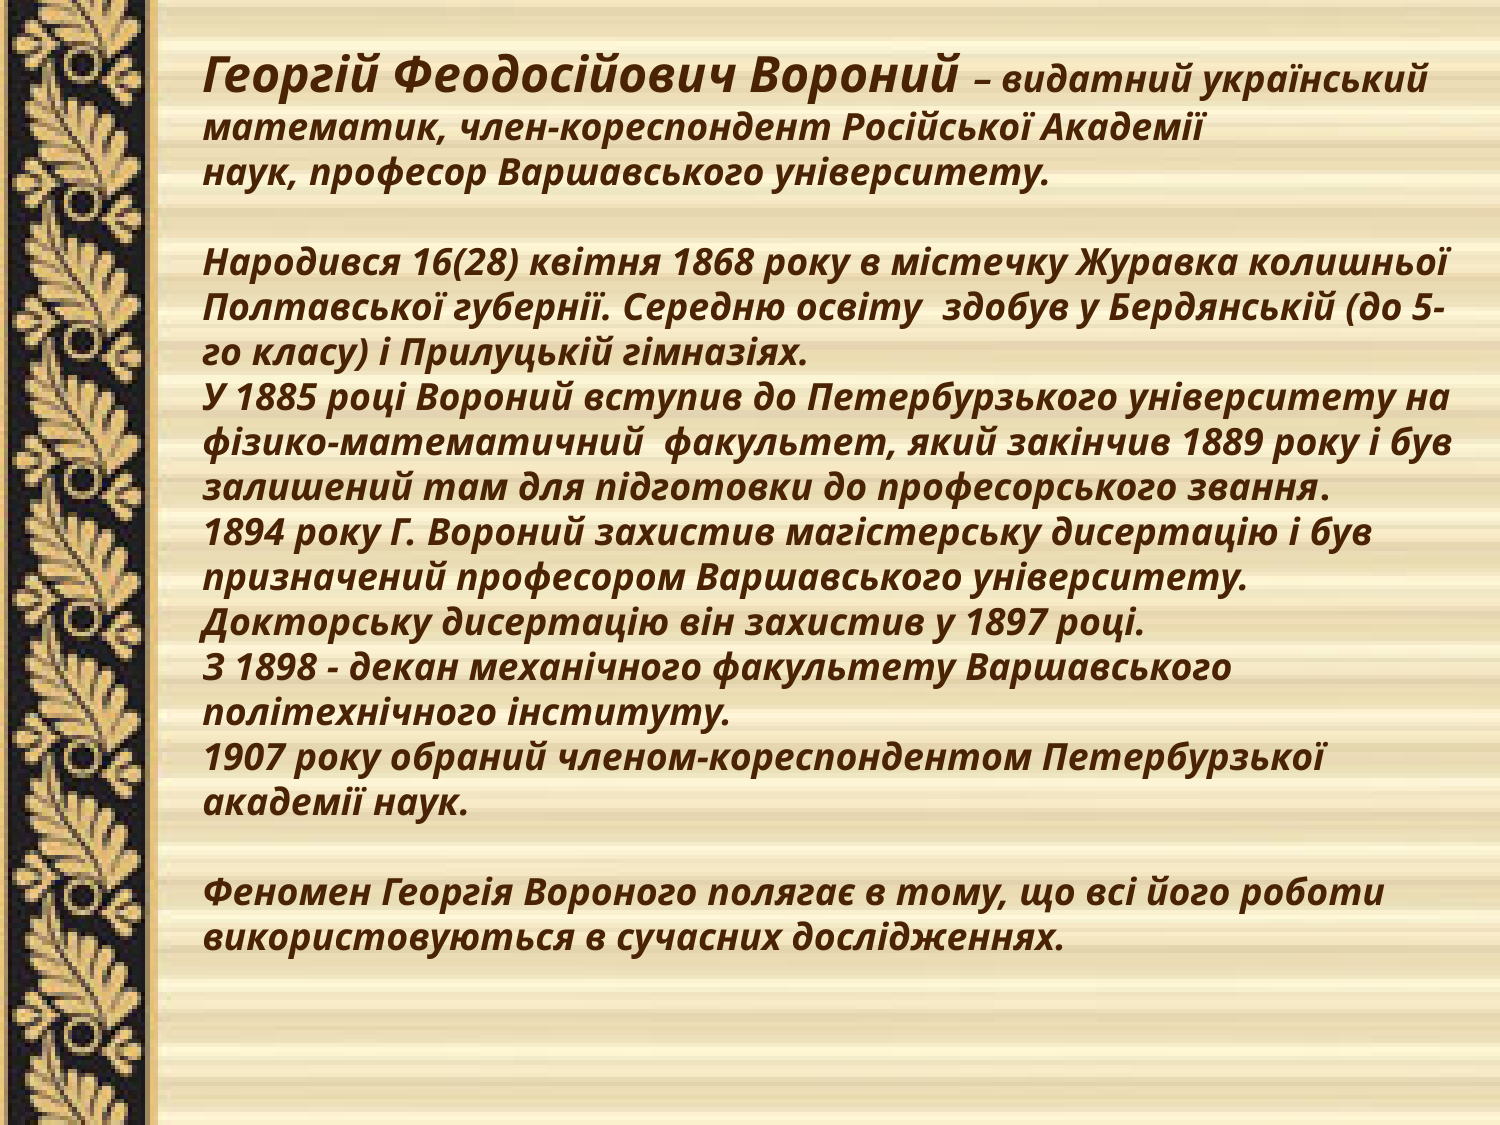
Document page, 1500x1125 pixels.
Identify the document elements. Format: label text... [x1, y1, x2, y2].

picture [0, 0, 1500, 1125]
text_box Георгій Феодосійович Вороний – видатний український математик, член-кореспондент Російської Академії наук, професор Варшавського університету. Народився 16(28) квітня 1868 року в містечку Журавка колишньої Полтавської губернії. Середню освіту здобув у Бердянській (до 5-го класу) і Прилуцькій гімназіях. У 1885 році Вороний вступив до Петербурзького університету на фізико-математичний факультет, який закінчив 1889 року і був залишений там для підготовки до професорського звання. 1894 року Г. Вороний захистив магістерську дисертацію і був призначений професором Варшавського університету. Докторську дисертацію він захистив у 1897 році. З 1898 - декан механічного факультету Варшавського політехнічного інституту. 1907 року обраний членом-кореспондентом Петербурзької академії наук. Феномен Георгія Вороного полягає в тому, що всі його роботи використовуються в сучасних дослідженнях. [187, 35, 1500, 965]
